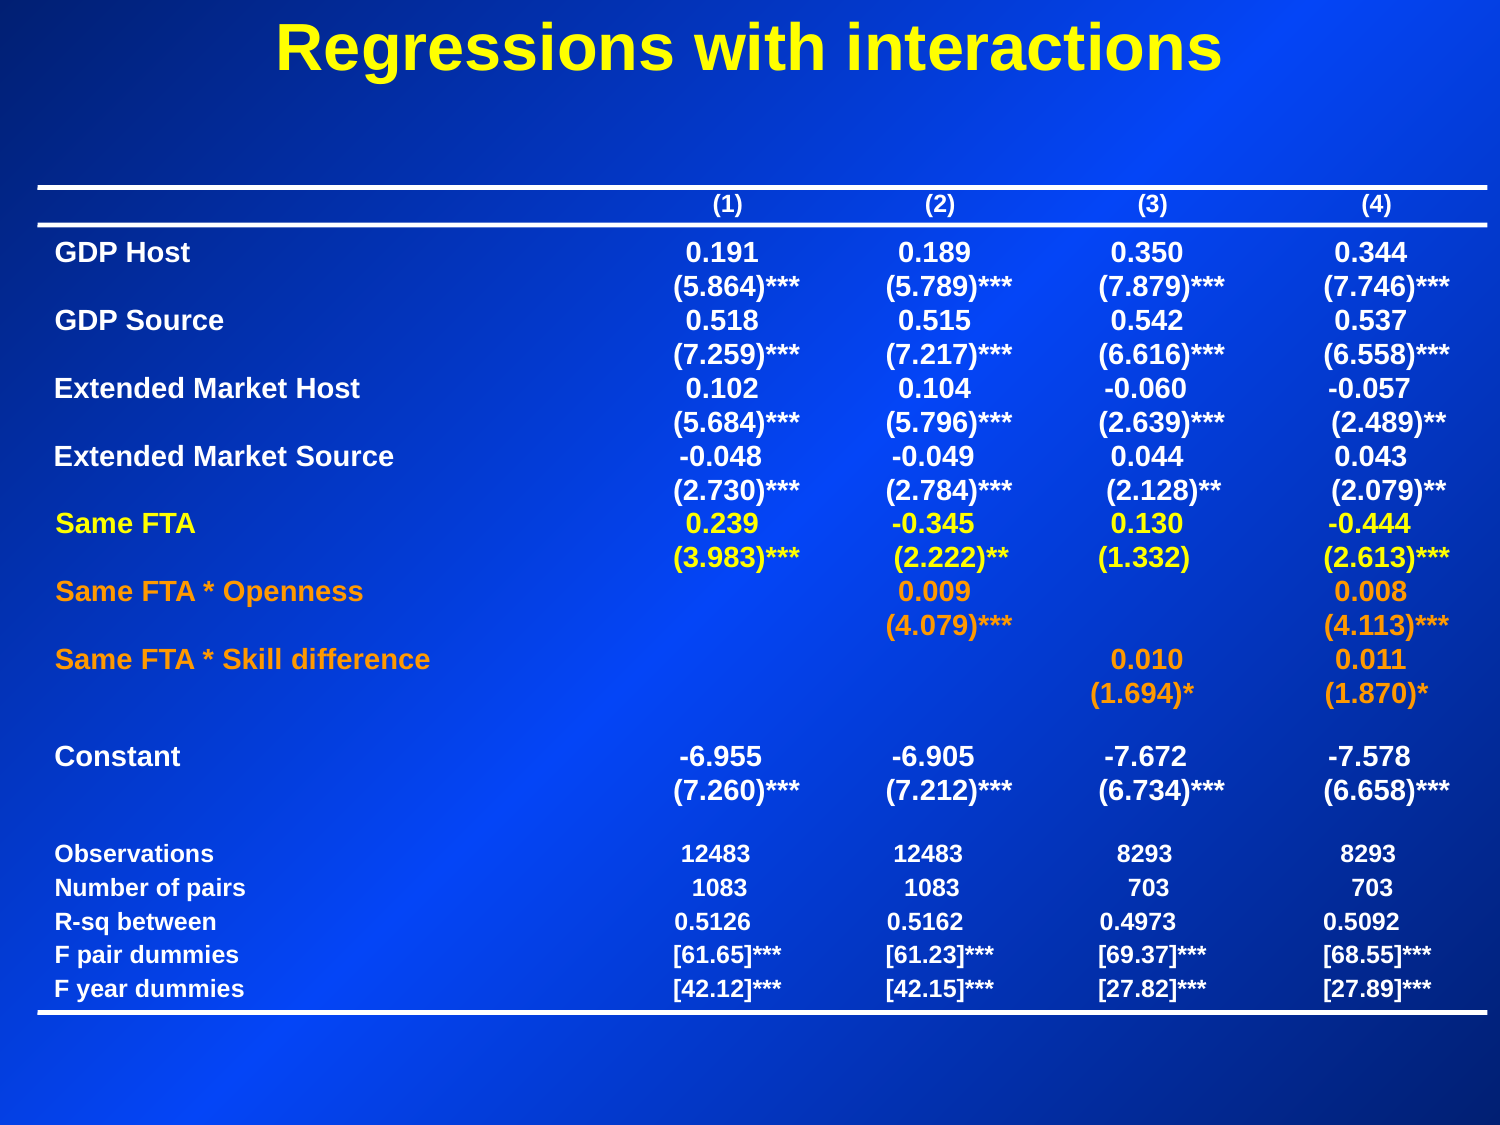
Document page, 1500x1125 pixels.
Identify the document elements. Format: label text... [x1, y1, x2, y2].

text_box 0.5126 [674, 905, 752, 936]
text_box F pair dummies [54, 939, 240, 969]
text_box 0.5092 [1323, 905, 1401, 936]
text_box Regressions with interactions [0, 0, 1500, 88]
text_box 0.350 [1110, 233, 1184, 267]
text_box (2.128)** [1106, 470, 1222, 506]
text_box 0.104 [898, 369, 972, 403]
text_box (7.259)*** [673, 335, 801, 371]
text_box (5.684)*** [673, 403, 801, 438]
text_box [61.65]*** [673, 939, 782, 969]
text_box (2.784)*** [885, 470, 1013, 506]
text_box (3.983)*** [673, 538, 801, 574]
text_box (7.260)*** [673, 771, 801, 807]
text_box 703 [1127, 871, 1170, 902]
text_box 0.008 [1334, 572, 1408, 606]
text_box Extended Market Host [53, 369, 361, 405]
text_box -0.444 [1328, 504, 1411, 538]
text_box (1) [712, 188, 743, 218]
text_box Observations [54, 837, 215, 868]
text_box 0.5162 [886, 905, 964, 936]
text_box Extended Market Source [53, 436, 395, 472]
text_box 0.043 [1334, 436, 1408, 470]
text_box [42.12]*** [673, 972, 782, 1003]
text_box 0.009 [898, 572, 972, 606]
text_box (2.730)*** [673, 470, 801, 506]
text_box 0.102 [685, 369, 759, 403]
text_box 8293 [1116, 837, 1173, 868]
text_box (6.558)*** [1323, 335, 1451, 371]
text_box [68.55]*** [1323, 939, 1432, 969]
text_box 0.130 [1110, 504, 1184, 538]
text_box (4.079)*** [885, 606, 1013, 642]
text_box -7.672 [1104, 737, 1188, 771]
text_box 1083 [691, 871, 748, 902]
text_box 0.518 [685, 301, 759, 335]
text_box (4) [1361, 188, 1392, 218]
text_box (4.113)*** [1323, 606, 1450, 642]
text_box (2.613)*** [1323, 538, 1451, 574]
text_box 12483 [893, 837, 964, 868]
text_box (3) [1137, 188, 1168, 218]
text_box -0.057 [1328, 369, 1411, 405]
text_box [27.89]*** [1323, 972, 1432, 1003]
text_box 0.344 [1334, 233, 1408, 267]
text_box -0.049 [891, 436, 975, 470]
text_box 8293 [1340, 837, 1397, 868]
text_box GDP Host [54, 233, 191, 269]
text_box Same FTA * Openness [55, 572, 365, 608]
text_box Constant [54, 737, 181, 773]
text_box (1.870)* [1324, 673, 1429, 709]
text_box (1.332) [1098, 538, 1191, 574]
text_box -6.955 [679, 737, 763, 771]
text_box Same FTA * Skill difference [54, 640, 432, 675]
text_box (2.079)** [1331, 470, 1447, 506]
text_box F year dummies [54, 972, 246, 1003]
text_box (2.222)** [893, 538, 1010, 574]
text_box [61.23]*** [885, 939, 995, 969]
text_box -6.905 [891, 737, 975, 771]
text_box 12483 [680, 837, 751, 868]
text_box R-sq between [54, 905, 218, 936]
text_box GDP Source [54, 301, 225, 337]
text_box (2.639)*** [1098, 403, 1226, 438]
text_box (5.864)*** [673, 267, 801, 303]
text_box 0.239 [685, 504, 759, 538]
text_box 0.011 [1334, 640, 1407, 673]
text_box (1.694)* [1090, 673, 1195, 709]
text_box [69.37]*** [1098, 939, 1207, 969]
text_box -7.578 [1328, 737, 1411, 771]
text_box 703 [1351, 871, 1394, 902]
text_box [42.15]*** [885, 972, 995, 1003]
text_box (7.217)*** [885, 335, 1013, 371]
text_box [27.82]*** [1098, 972, 1207, 1003]
text_box 0.010 [1110, 640, 1184, 673]
text_box (6.734)*** [1098, 771, 1226, 807]
text_box 0.191 [685, 233, 759, 267]
text_box (5.796)*** [885, 403, 1013, 438]
text_box (7.746)*** [1323, 267, 1451, 303]
text_box (5.789)*** [885, 267, 1013, 303]
text_box 1083 [904, 871, 961, 902]
text_box -0.048 [679, 436, 763, 470]
text_box Number of pairs [54, 871, 247, 902]
text_box (6.658)*** [1323, 771, 1451, 807]
text_box 0.542 [1110, 301, 1184, 335]
text_box (7.879)*** [1098, 267, 1226, 303]
text_box (2) [924, 188, 956, 218]
text_box 0.537 [1334, 301, 1408, 335]
text_box 0.189 [898, 233, 972, 267]
text_box -0.345 [891, 504, 975, 540]
text_box Same FTA [55, 504, 197, 540]
text_box 0.4973 [1099, 905, 1177, 936]
text_box (6.616)*** [1098, 335, 1226, 371]
text_box (7.212)*** [885, 771, 1013, 807]
text_box 0.515 [898, 301, 972, 335]
text_box -0.060 [1104, 369, 1188, 403]
text_box (2.489)** [1331, 403, 1447, 438]
text_box 0.044 [1110, 436, 1184, 470]
